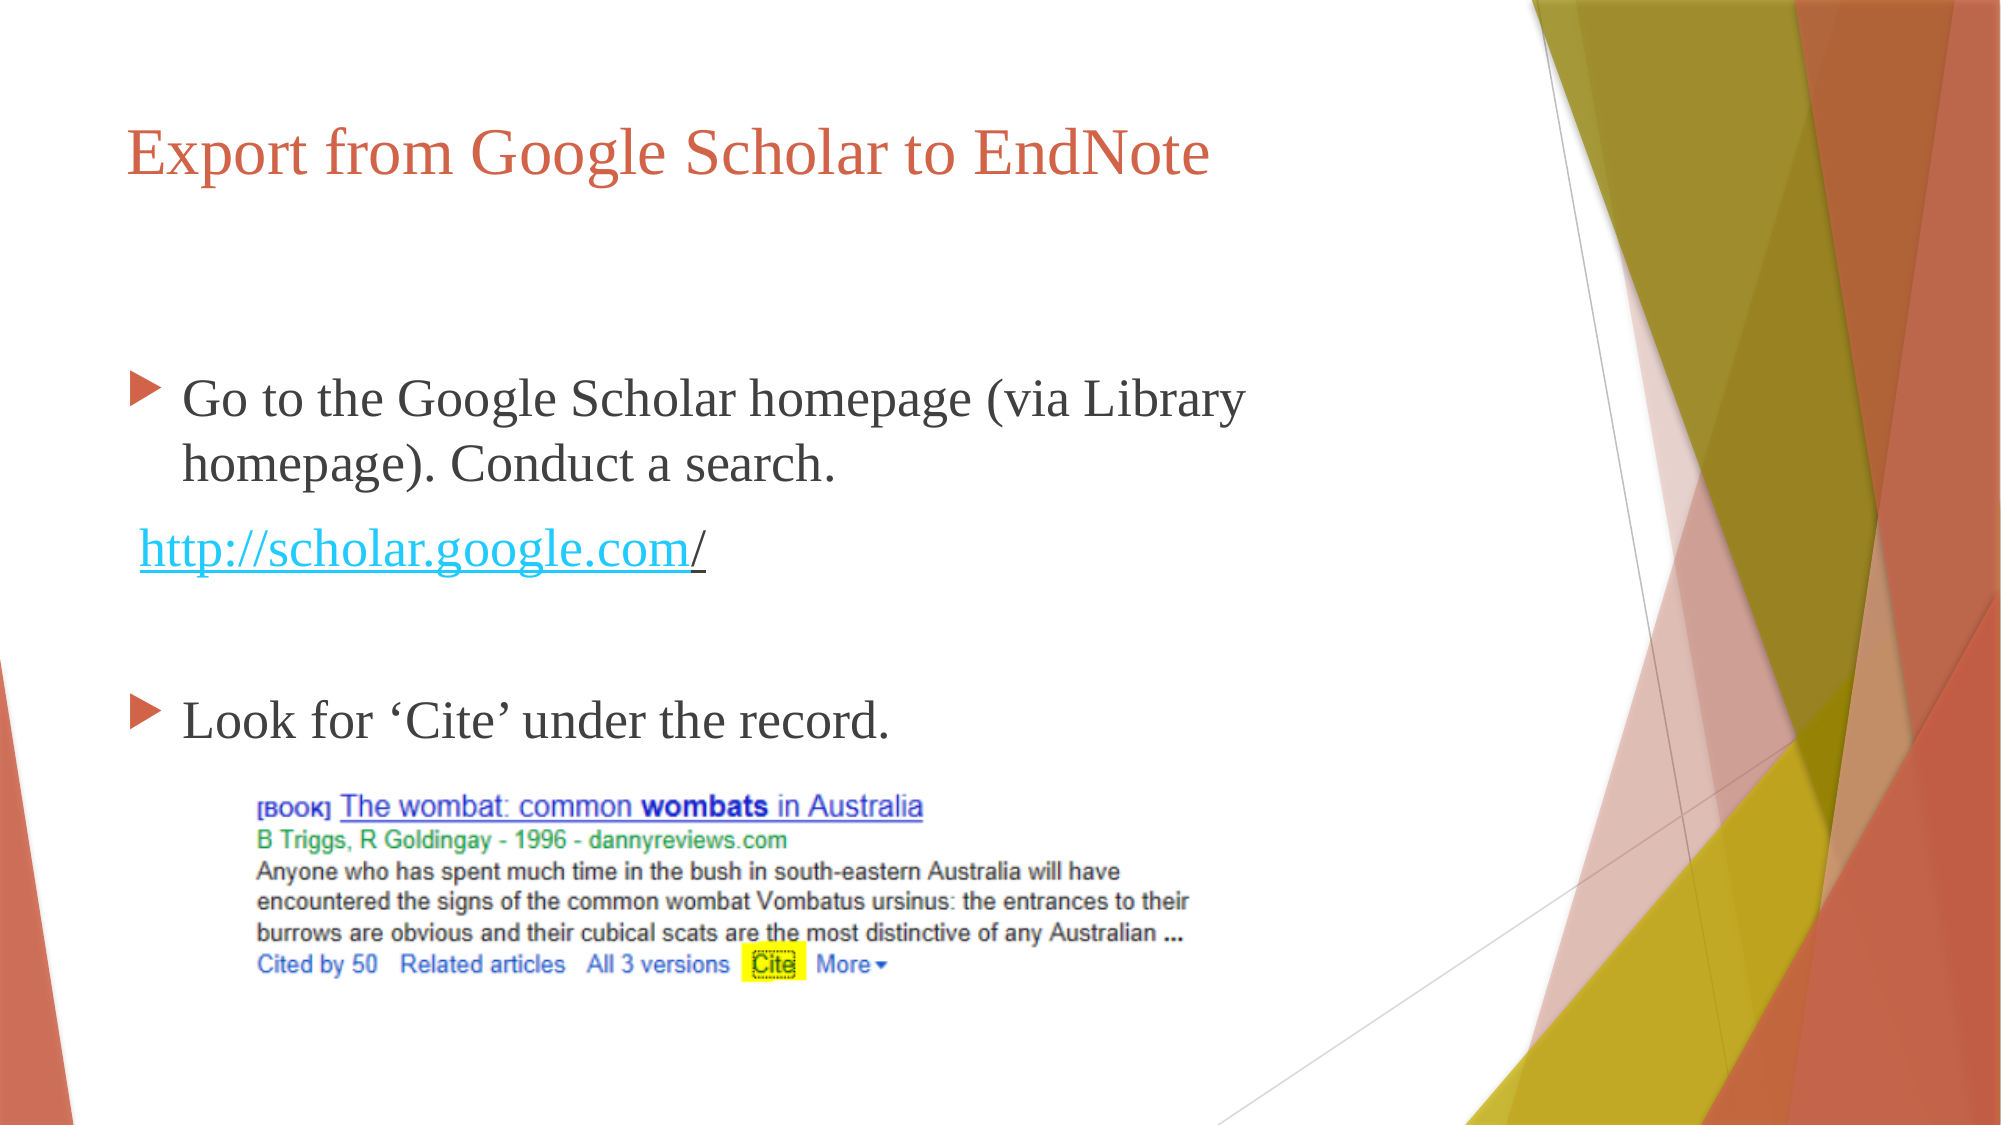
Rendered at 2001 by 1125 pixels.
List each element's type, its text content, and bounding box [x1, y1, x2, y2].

list Go to the Google Scholar homepage (via Library homepage). Conduct a search. http://scholar.google.com/ Look for ‘Cite’ under the record. [111, 354, 1522, 992]
title Export from Google Scholar to EndNote [111, 99, 1522, 317]
picture [252, 792, 1211, 1005]
